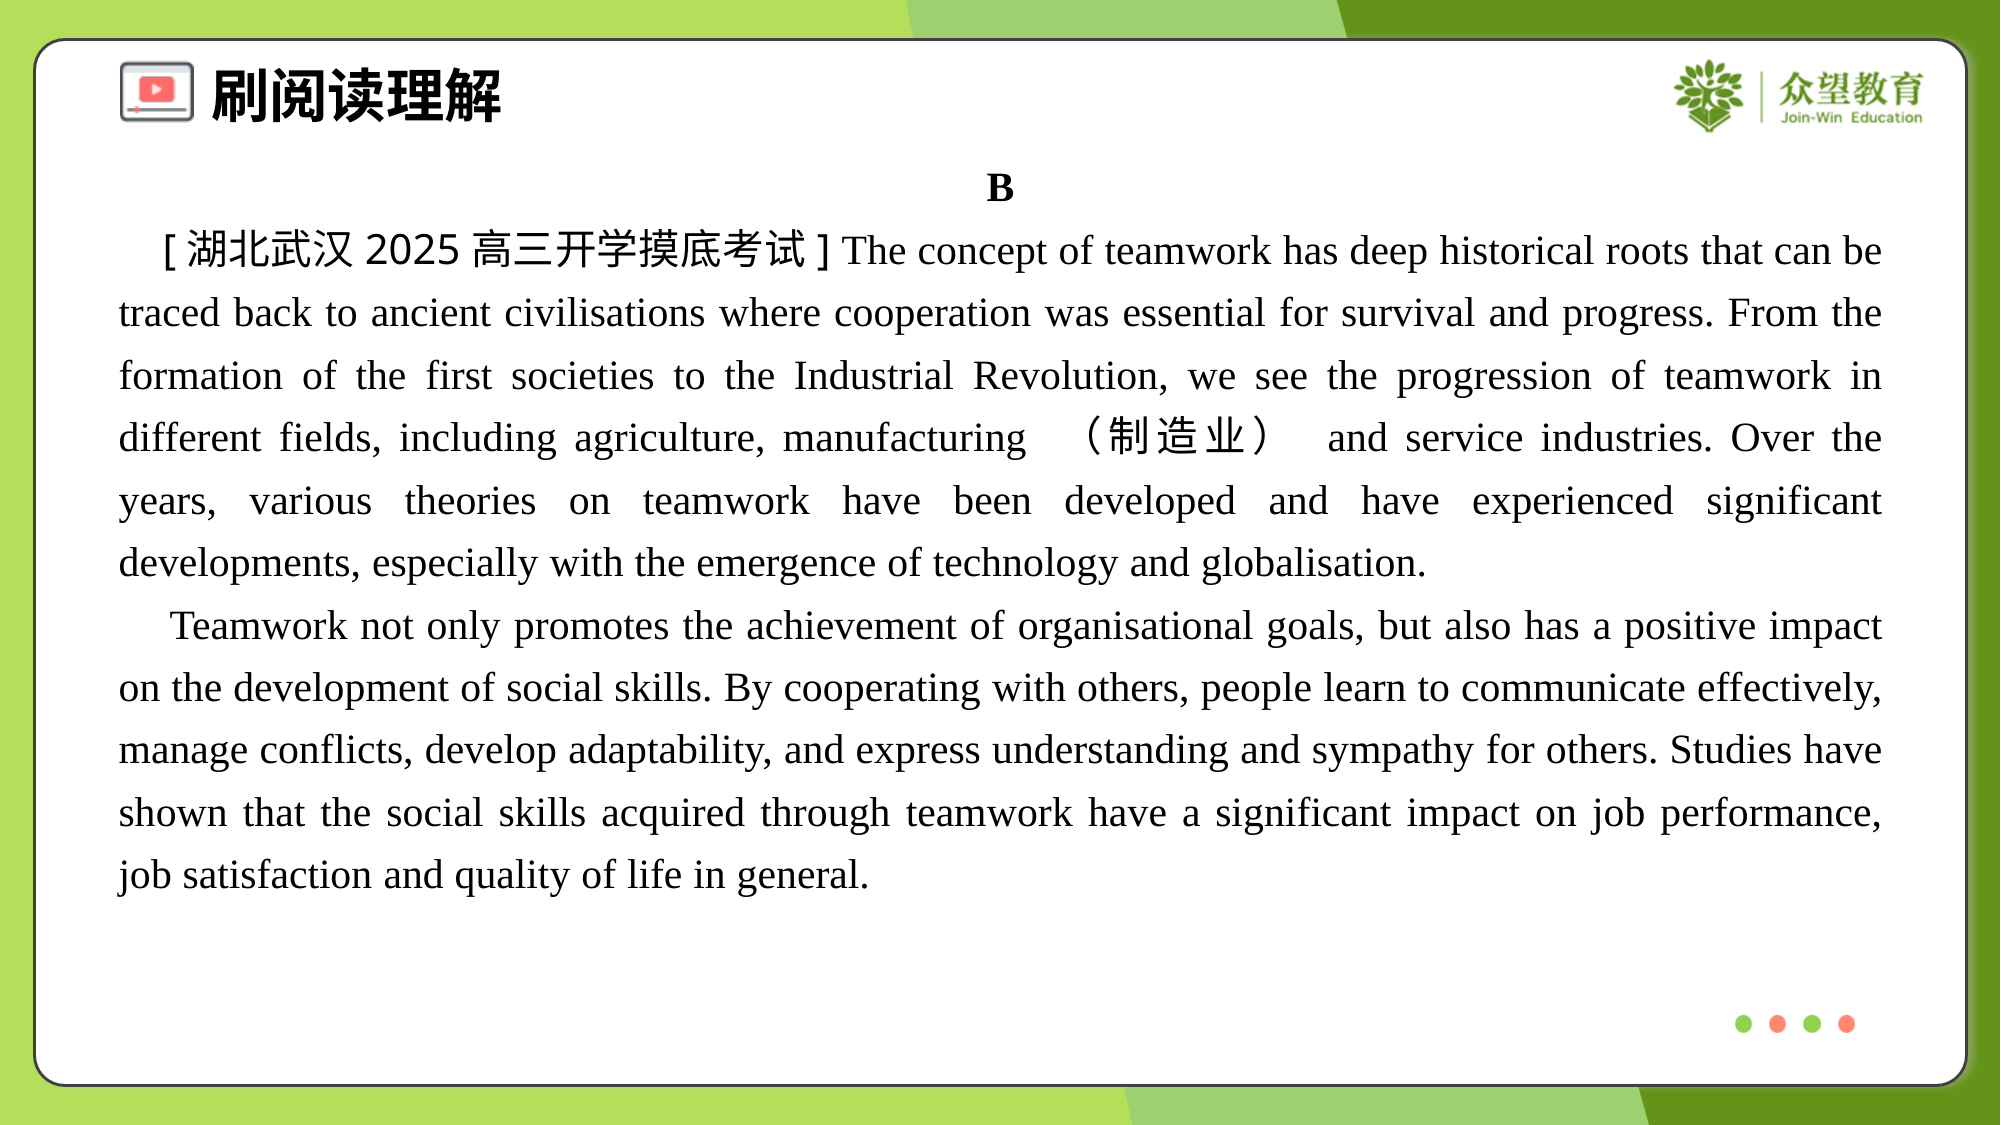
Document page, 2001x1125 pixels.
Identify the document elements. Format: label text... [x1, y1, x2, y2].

text_box B [湖北武汉2025高三开学摸底考试] The concept of teamwork has deep historical roots that can be traced back to ancient civilisations where cooperation was essential for survival and progress. From the formation of the first societies to the Industrial Revolution, we see the progression of teamwork in different fields, including agriculture, manufacturing （制造业） and service industries. Over the years, various theories on teamwork have been developed and have experienced significant developments, especially with the emergence of technology and globalisation. Teamwork not only promotes the achievement of organisational goals, but also has a positive impact on the development of social skills. By cooperating with others, people learn to communicate effectively, manage conflicts, develop adaptability, and express understanding and sympathy for others. Studies have shown that the social skills acquired through teamwork have a significant impact on job performance, job satisfaction and quality of life in general. [118, 147, 1883, 961]
picture [0, 0, 2000, 1125]
